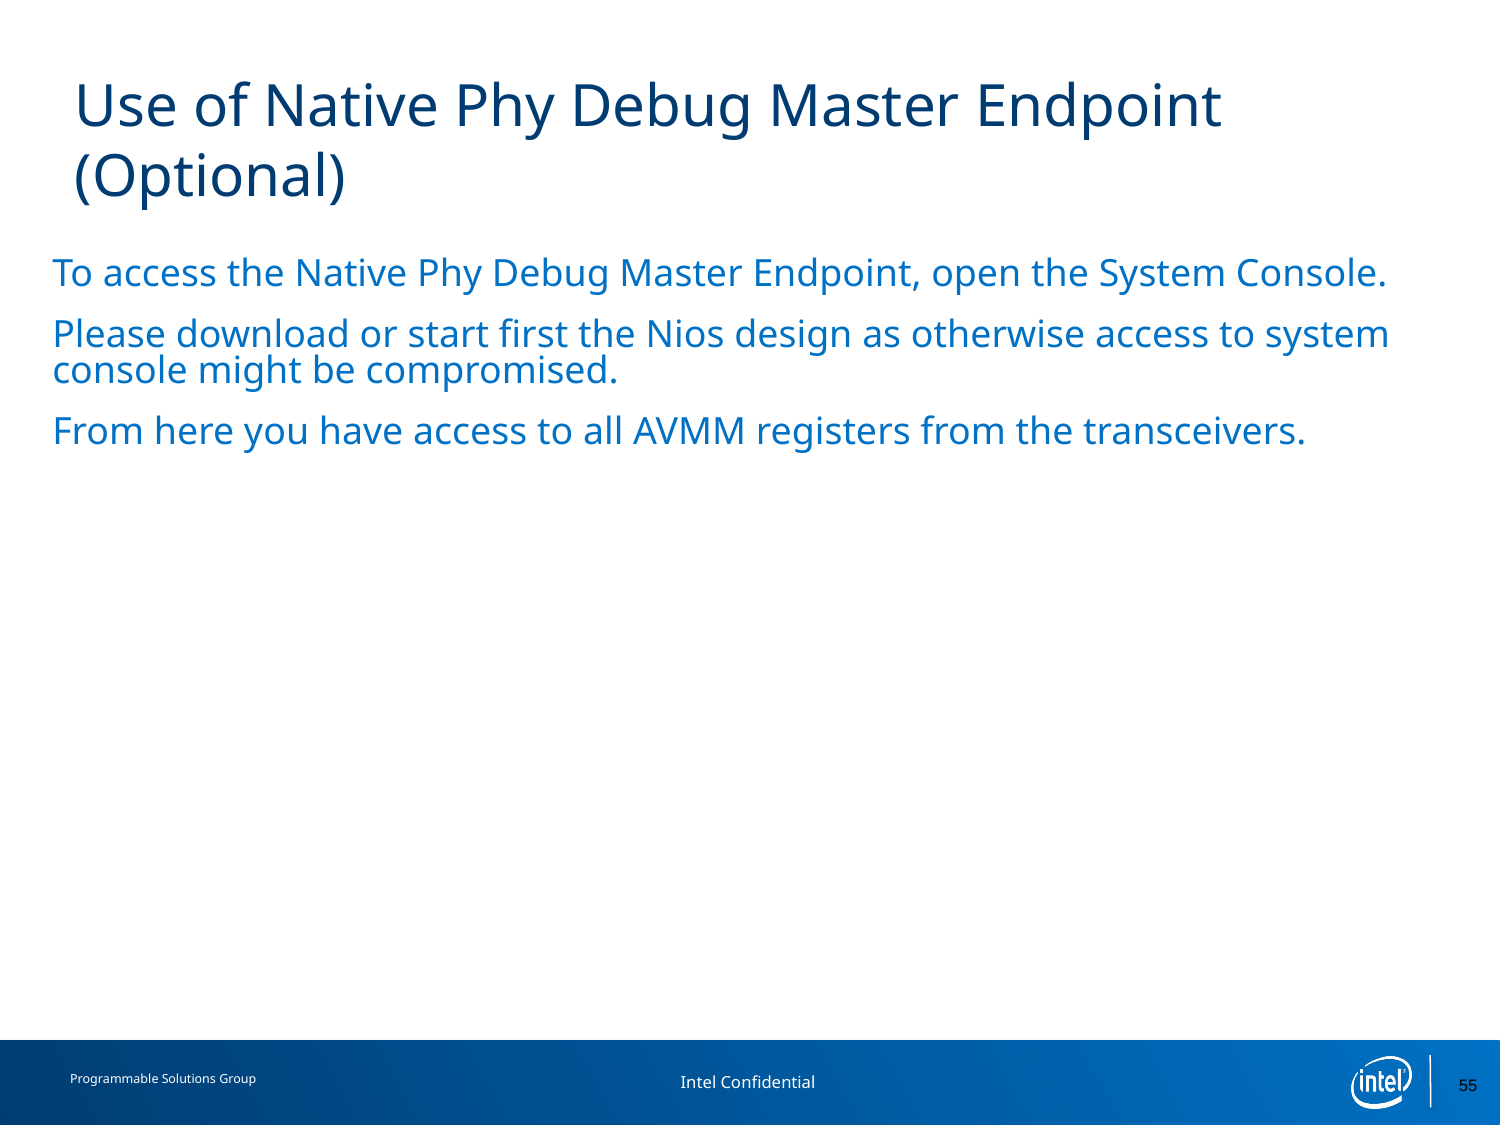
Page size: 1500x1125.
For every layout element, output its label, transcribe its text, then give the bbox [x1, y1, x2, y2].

slide_number 55 [1127, 1055, 1478, 1116]
list To access the Native Phy Debug Master Endpoint, open the System Console. Please download or start first the Nios design as otherwise access to system console might be compromised. From here you have access to all AVMM registers from the transceivers. [52, 257, 1448, 1083]
title Use of Native Phy Debug Master Endpoint (Optional) [74, 67, 1425, 257]
